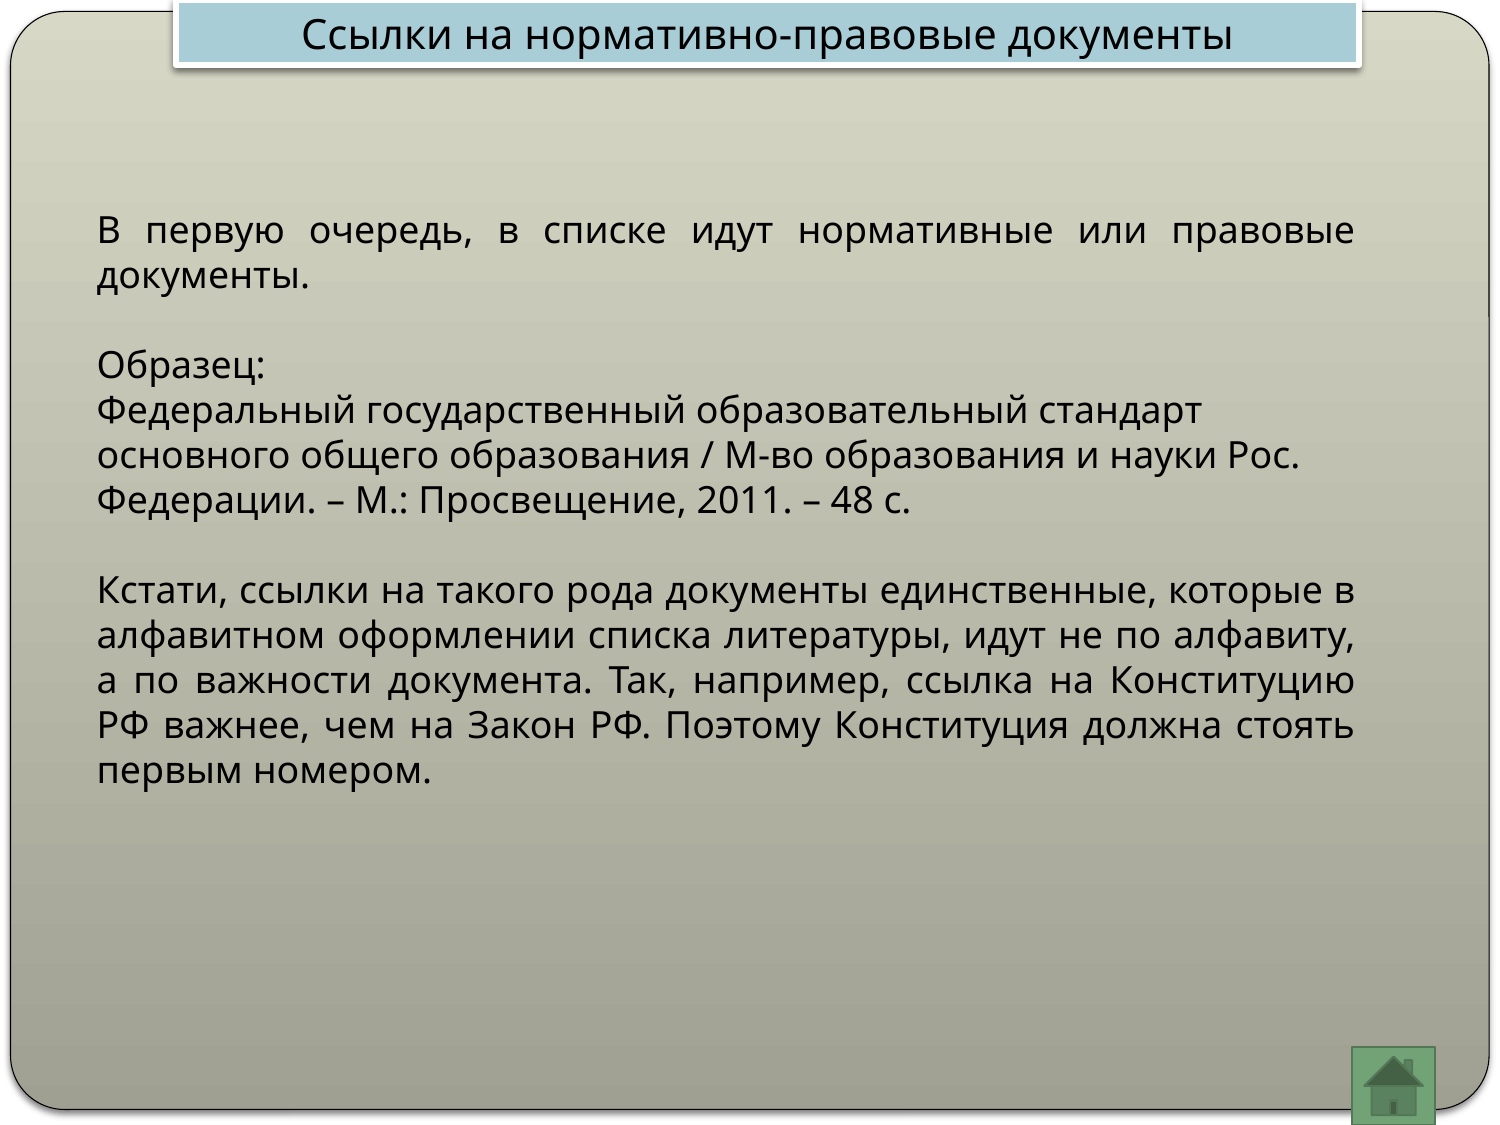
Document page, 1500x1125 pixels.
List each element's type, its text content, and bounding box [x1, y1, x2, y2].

text_box [1351, 1046, 1436, 1125]
text_box Ссылки на нормативно-правовые документы [173, 0, 1362, 68]
text_box В первую очередь, в списке идут нормативные или правовые документы. Образец: Федеральный государственный образовательный стандарт основного общего образования / М-во образования и науки Рос. Федерации. – М.: Просвещение, 2011. – 48 с. Кстати, ссылки на такого рода документы единственные, которые в алфавитном оформлении списка литературы, идут не по алфавиту, а по важности документа. Так, например, ссылка на Конституцию РФ важнее, чем на Закон РФ. Поэтому Конституция должна стоять первым номером. [81, 199, 1371, 799]
